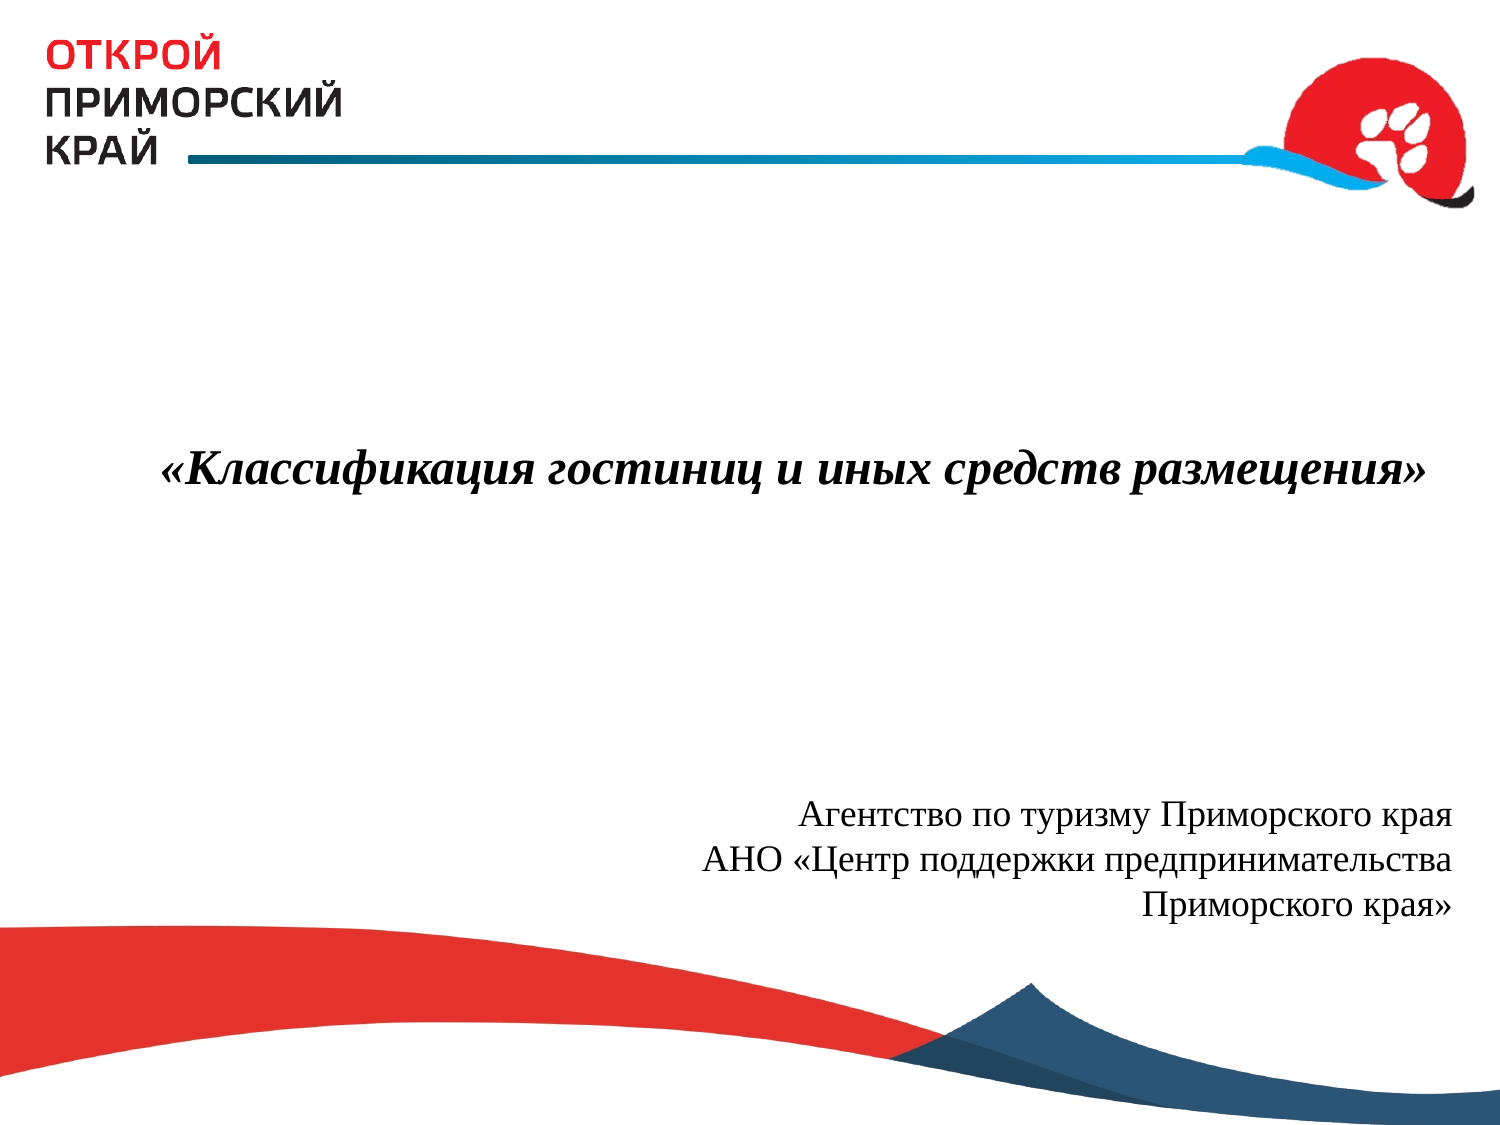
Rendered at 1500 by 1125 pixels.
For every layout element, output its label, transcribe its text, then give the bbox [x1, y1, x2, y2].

text_box Агентство по туризму Приморского края АНО «Центр поддержки предпринимательства Приморского края» [523, 781, 1468, 923]
text_box [383, 155, 1233, 164]
picture [1233, 41, 1485, 232]
text_box «Классификация гостиниц и иных средств размещения» [42, 423, 1445, 502]
picture [0, 923, 1500, 1125]
picture [21, 25, 383, 174]
